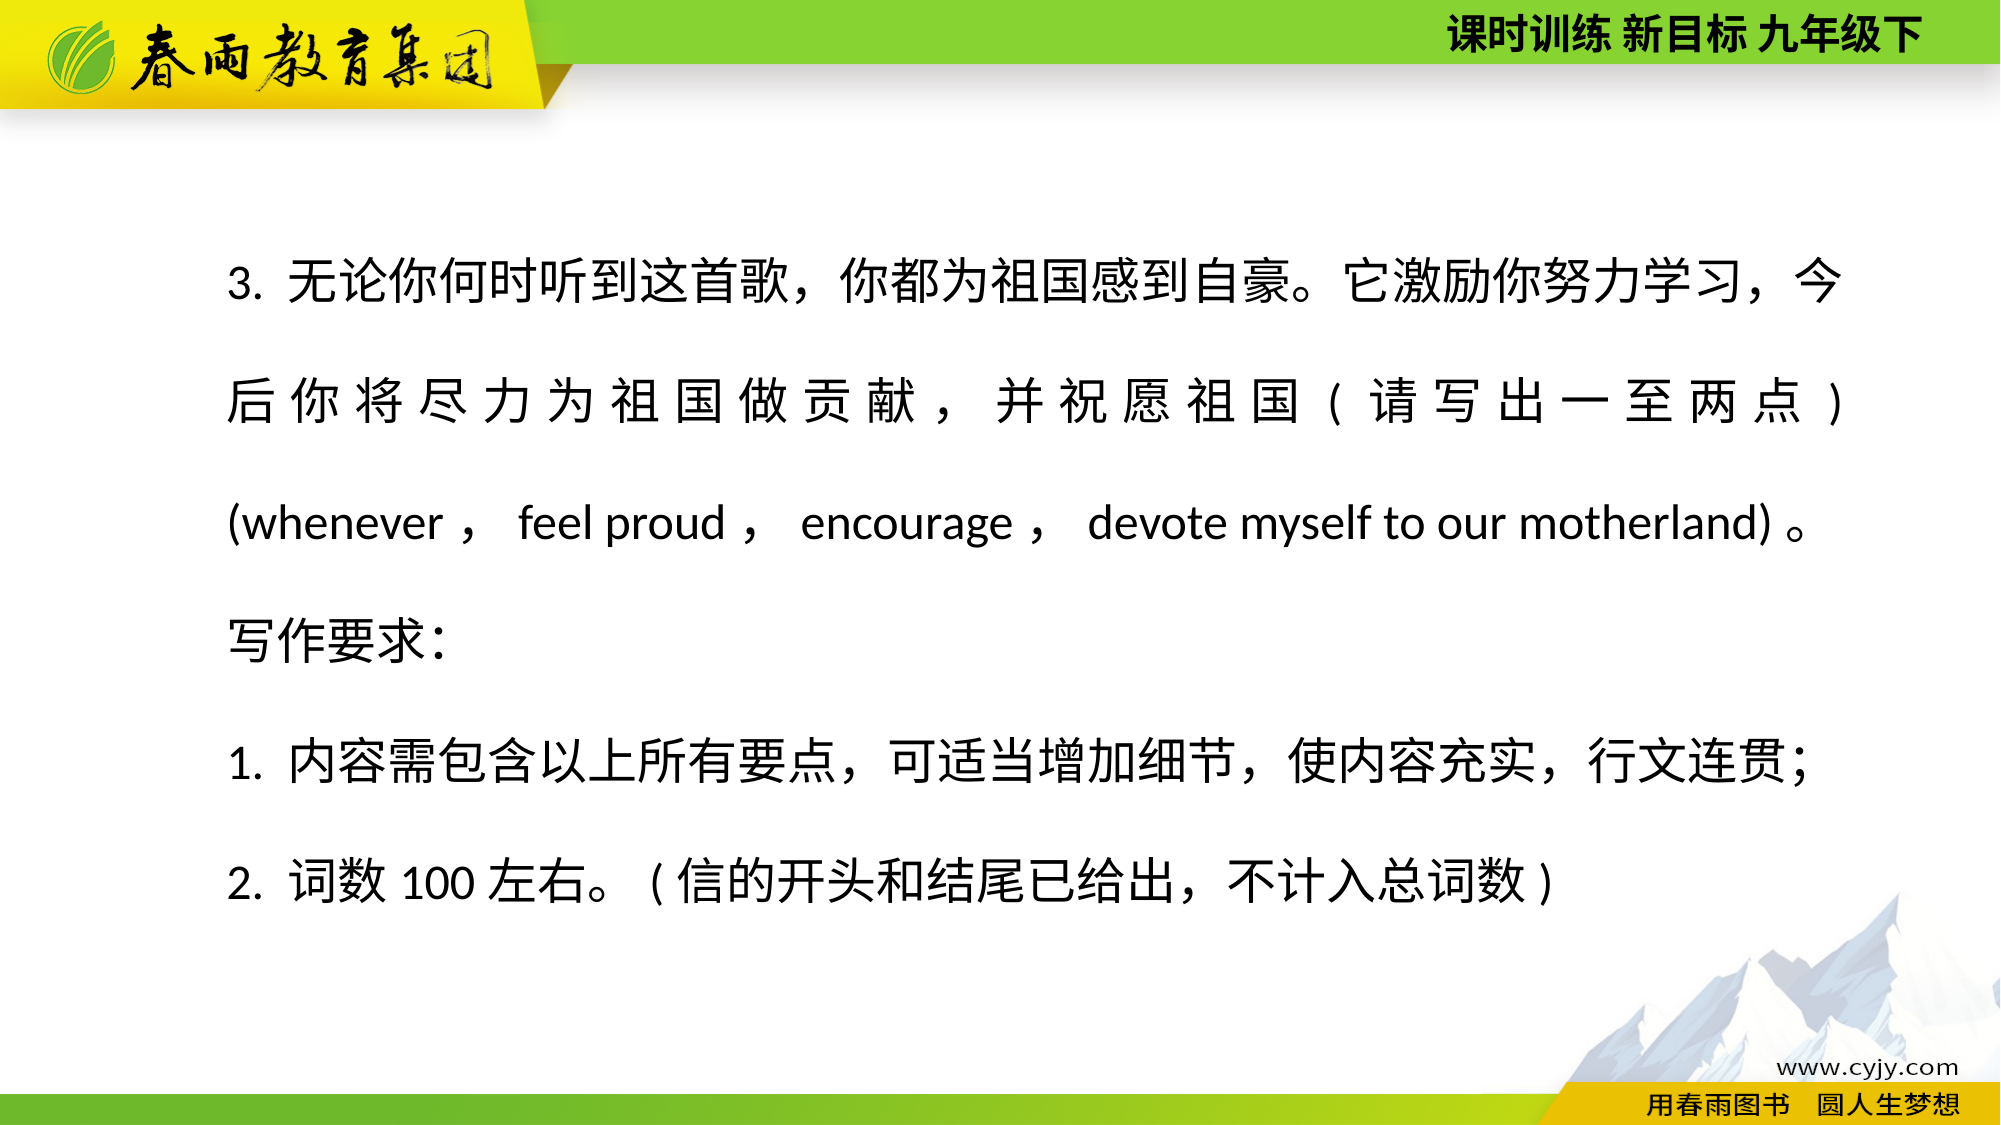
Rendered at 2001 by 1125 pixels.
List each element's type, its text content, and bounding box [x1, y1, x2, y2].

text_box 3. 无论你何时听到这首歌，你都为祖国感到自豪。它激励你努力学习，今后你将尽力为祖国做贡献，并祝愿祖国(请写出一至两点)(whenever，feel proud，encourage，devote myself to our motherland)。 写作要求： 1. 内容需包含以上所有要点，可适当增加细节，使内容充实，行文连贯； 2. 词数100左右。(信的开头和结尾已给出，不计入总词数) [211, 181, 1859, 917]
picture [0, 0, 2001, 1125]
